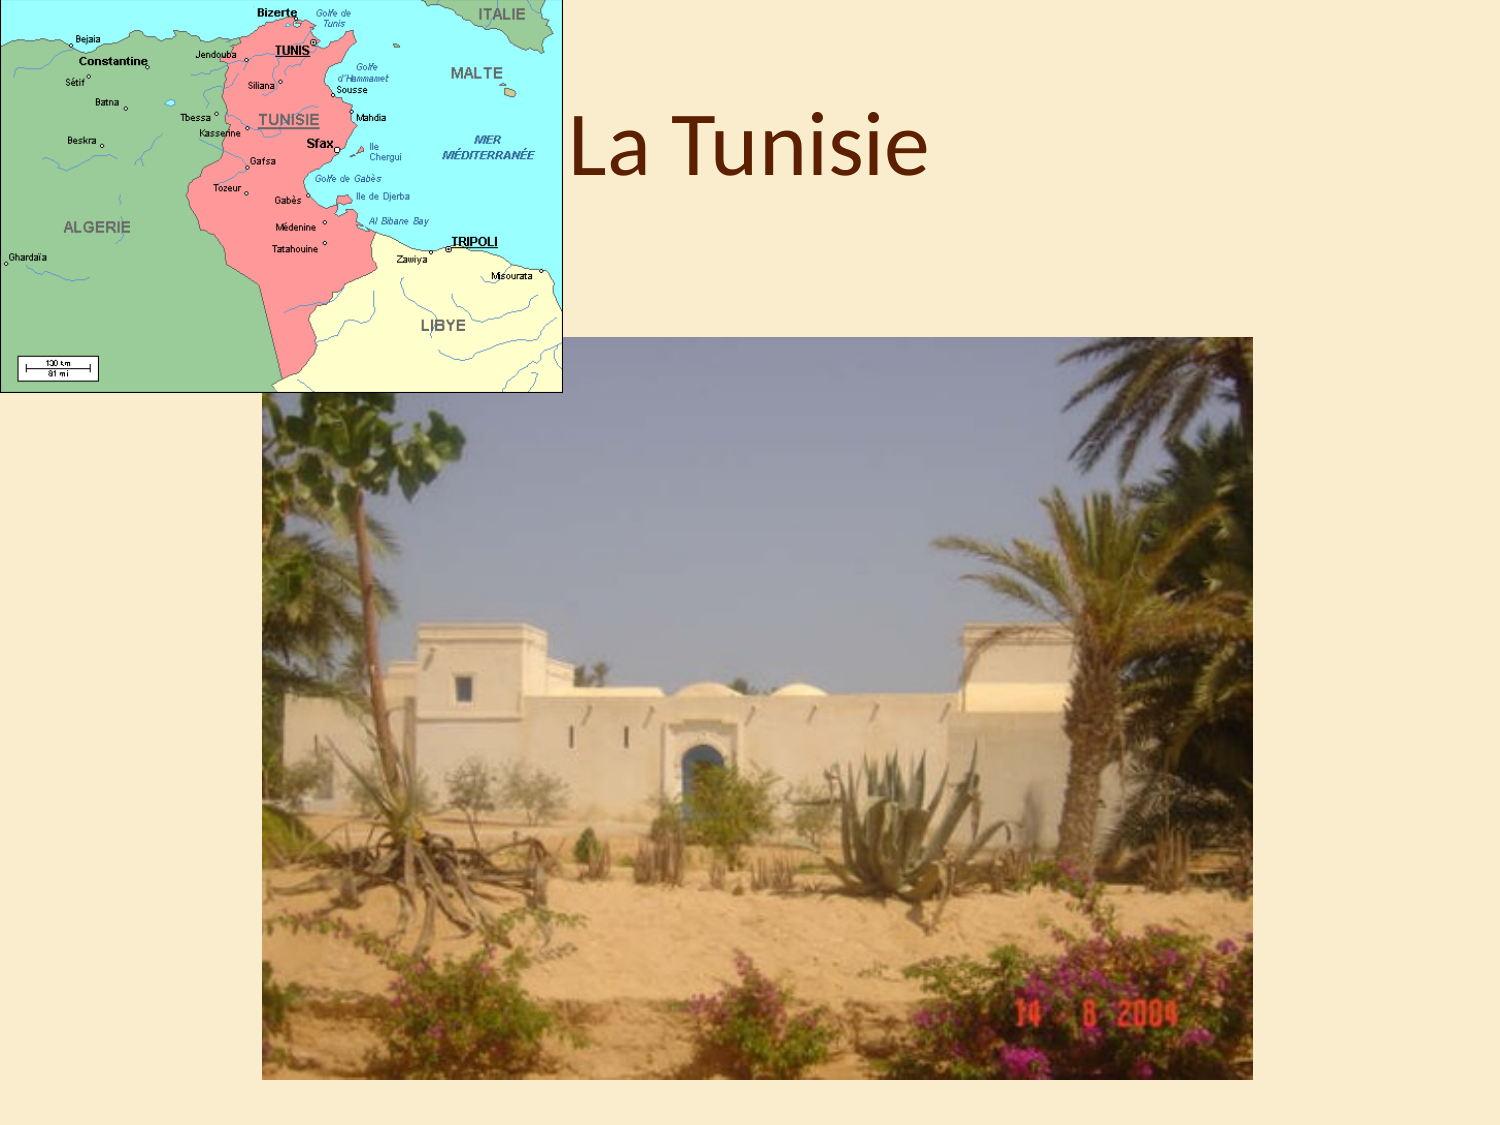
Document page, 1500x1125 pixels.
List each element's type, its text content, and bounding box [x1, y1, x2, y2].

title La Tunisie [566, 45, 1425, 233]
picture [0, 0, 563, 393]
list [262, 337, 1253, 1081]
